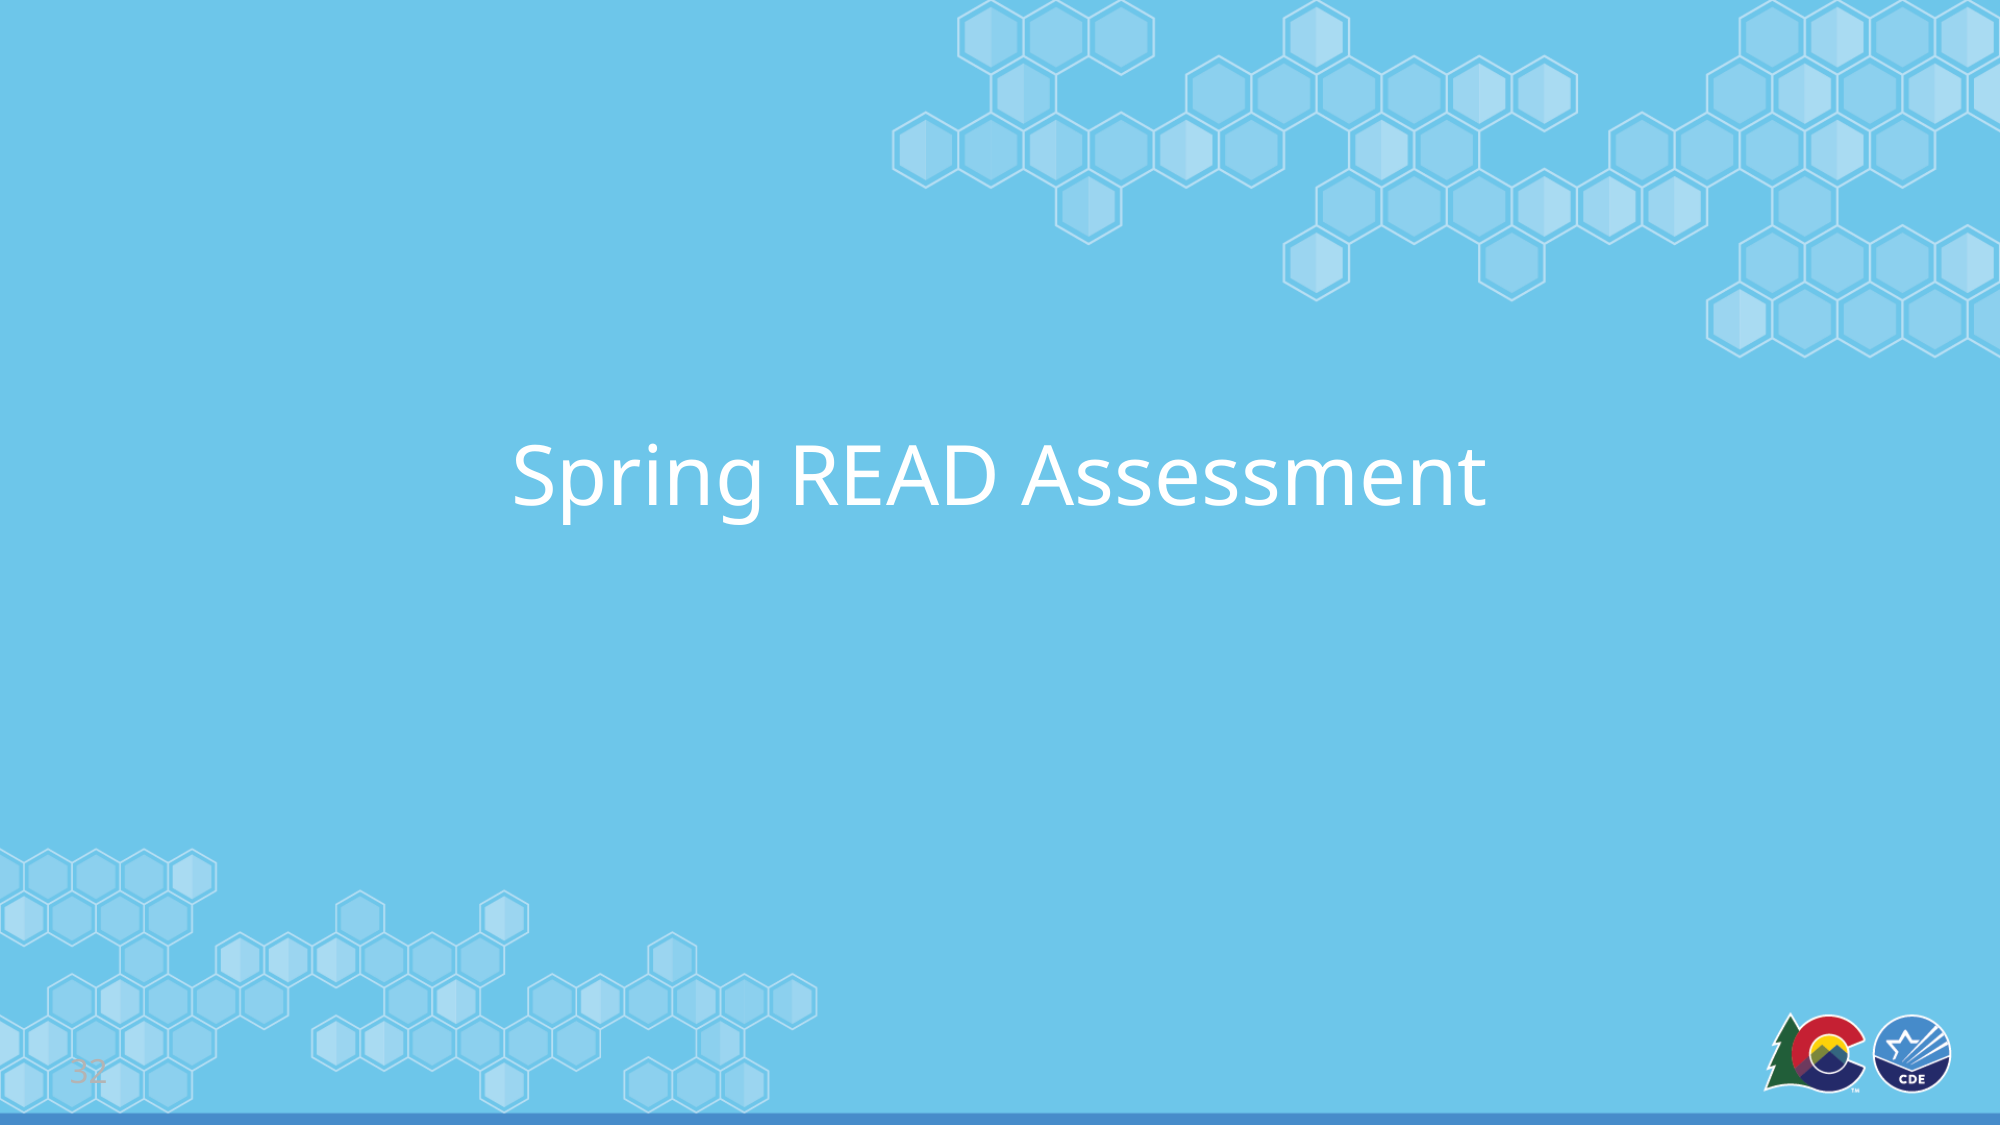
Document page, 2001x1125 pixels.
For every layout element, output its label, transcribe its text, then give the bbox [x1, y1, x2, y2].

title Spring READ Assessment [0, 425, 2000, 810]
slide_number 32 [54, 1042, 191, 1103]
picture [0, 0, 2000, 425]
picture [0, 810, 2000, 1125]
